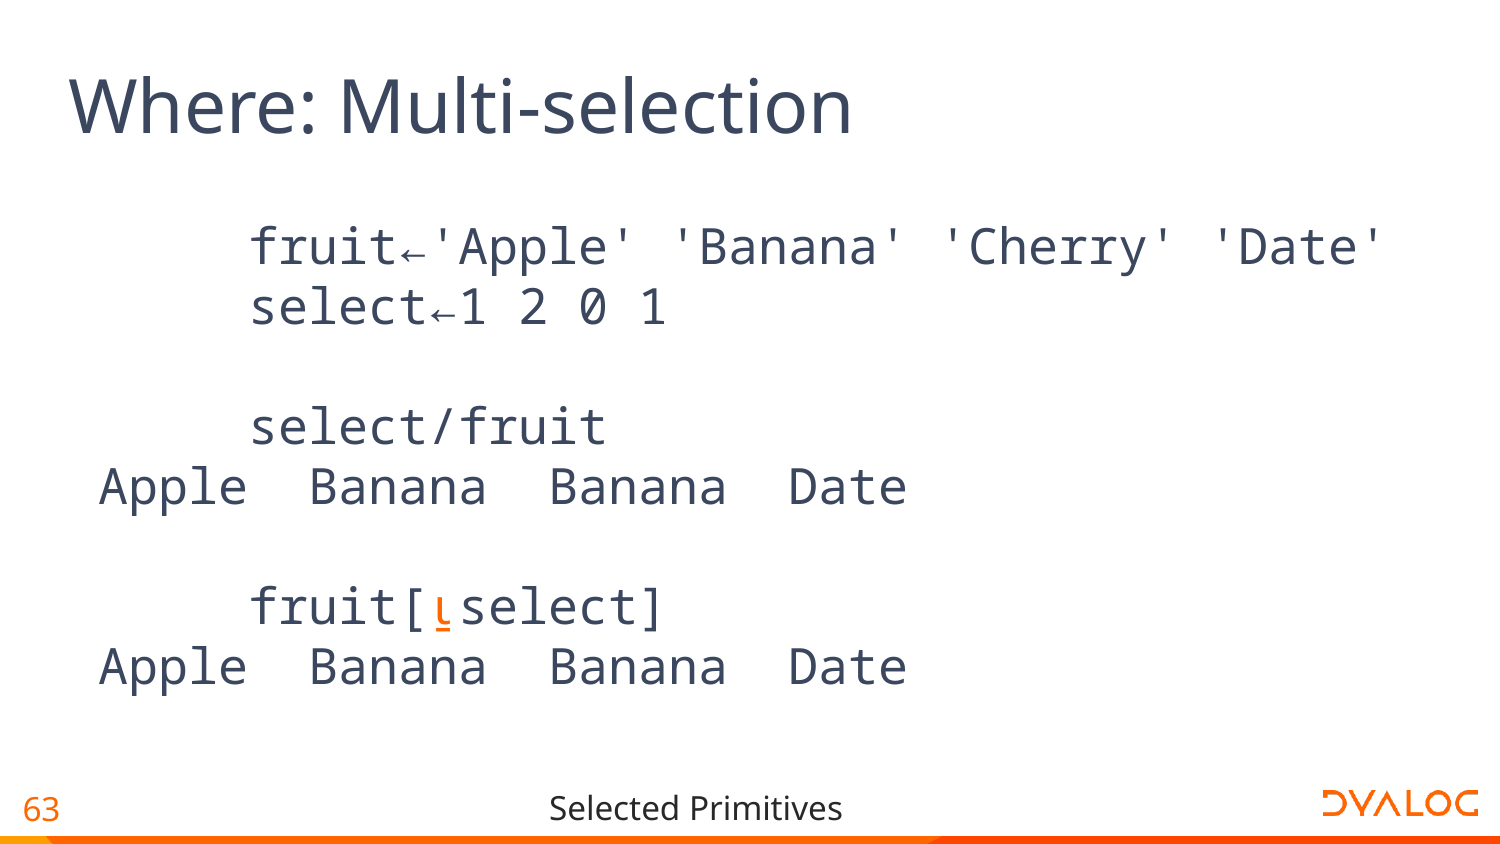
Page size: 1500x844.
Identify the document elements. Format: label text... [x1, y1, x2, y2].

list fruit←'Apple' 'Banana' 'Cherry' 'Date' select←1 2 0 1 select/fruit Apple Banana Banana Date fruit[⍸select] Apple Banana Banana Date [53, 207, 1453, 740]
picture [0, 836, 1500, 844]
picture [1323, 790, 1478, 816]
title Where: Multi-selection [53, 43, 1453, 157]
